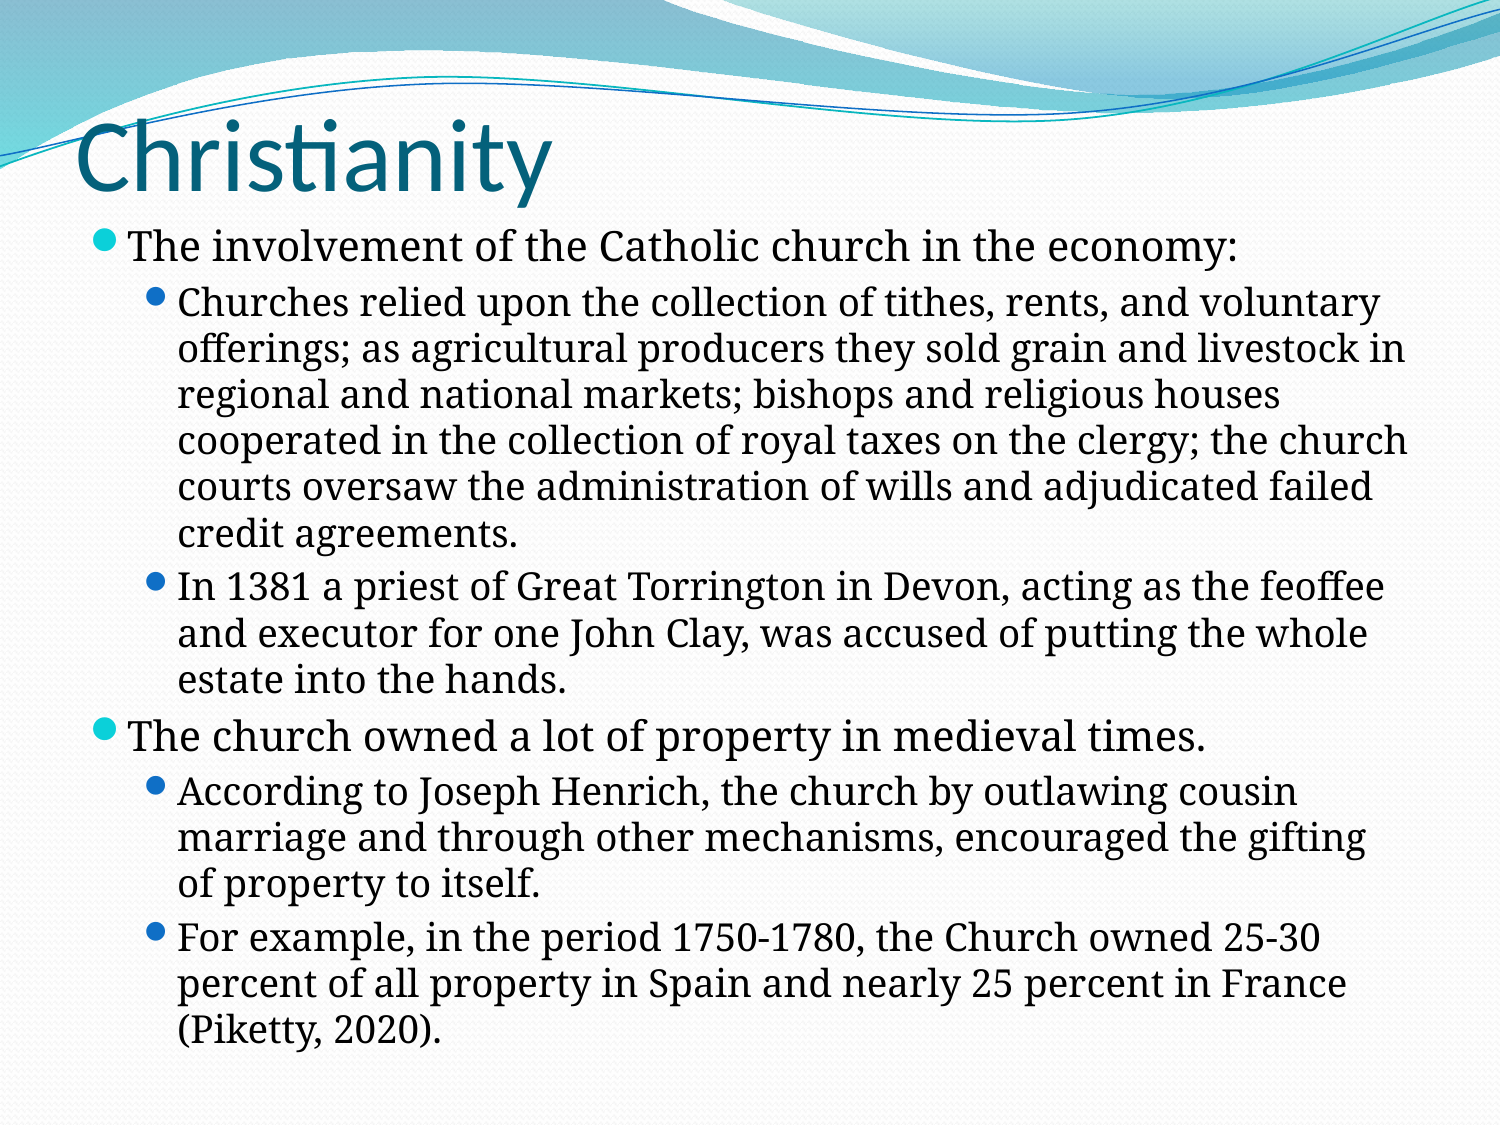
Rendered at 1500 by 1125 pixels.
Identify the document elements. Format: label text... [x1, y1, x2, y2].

title Christianity [75, 75, 1425, 212]
list The involvement of the Catholic church in the economy: Churches relied upon the collection of tithes, rents, and voluntary offerings; as agricultural producers they sold grain and livestock in regional and national markets; bishops and religious houses cooperated in the collection of royal taxes on the clergy; the church courts oversaw the administration of wills and adjudicated failed credit agreements. In 1381 a priest of Great Torrington in Devon, acting as the feoffee and executor for one John Clay, was accused of putting the whole estate into the hands. The church owned a lot of property in medieval times. According to Joseph Henrich, the church by outlawing cousin marriage and through other mechanisms, encouraged the gifting of property to itself. For example, in the period 1750-1780, the Church owned 25-30 percent of all property in Spain and nearly 25 percent in France (Piketty, 2020). [75, 212, 1425, 1075]
